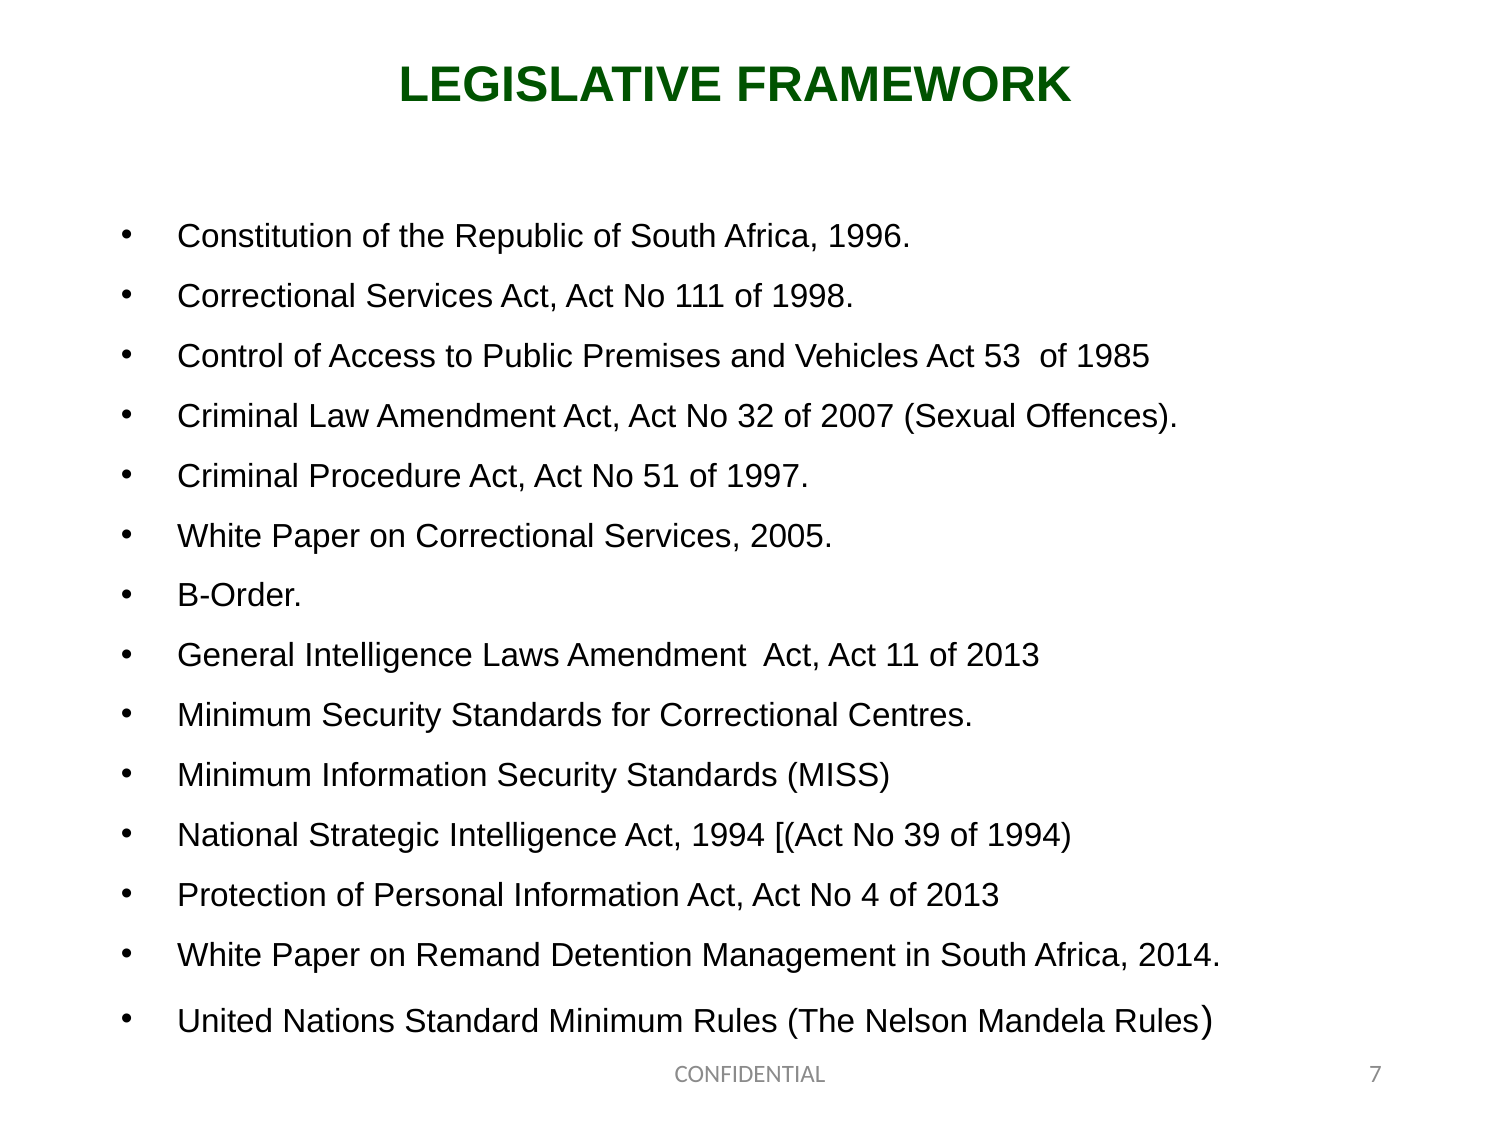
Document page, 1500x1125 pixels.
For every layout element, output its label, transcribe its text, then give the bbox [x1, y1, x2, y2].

text_box Constitution of the Republic of South Africa, 1996. Correctional Services Act, Act No 111 of 1998. Control of Access to Public Premises and Vehicles Act 53 of 1985 Criminal Law Amendment Act, Act No 32 of 2007 (Sexual Offences). Criminal Procedure Act, Act No 51 of 1997. White Paper on Correctional Services, 2005. B-Order. General Intelligence Laws Amendment Act, Act 11 of 2013 Minimum Security Standards for Correctional Centres. Minimum Information Security Standards (MISS) National Strategic Intelligence Act, 1994 [(Act No 39 of 1994) Protection of Personal Information Act, Act No 4 of 2013 White Paper on Remand Detention Management in South Africa, 2014. United Nations Standard Minimum Rules (The Nelson Mandela Rules) [106, 187, 1397, 1048]
footer CONFIDENTIAL [496, 1042, 1004, 1103]
slide_number 7 [1059, 1048, 1397, 1103]
text_box LEGISLATIVE FRAMEWORK [152, 44, 1319, 120]
